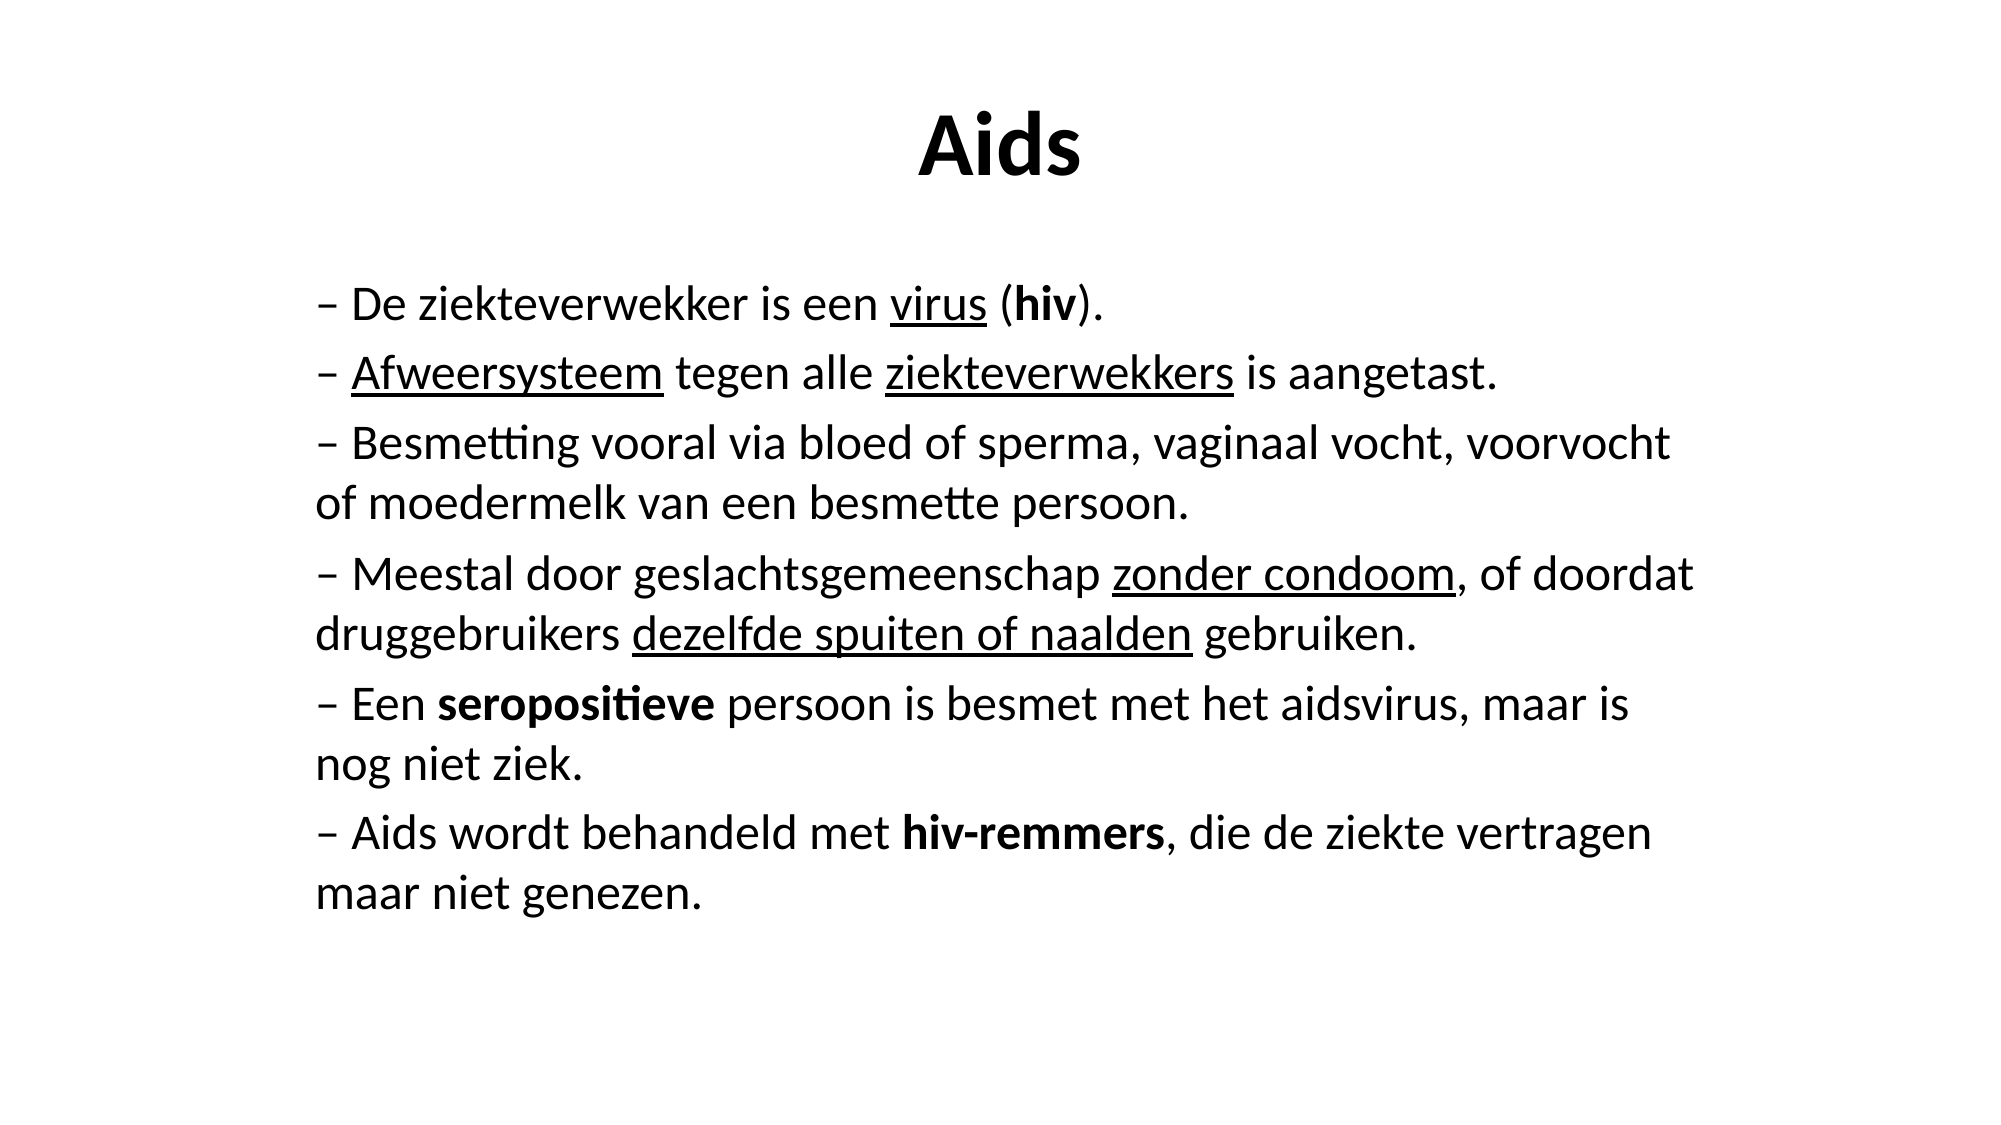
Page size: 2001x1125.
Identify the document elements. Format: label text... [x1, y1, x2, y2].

title Aids [99, 45, 1900, 233]
list – De ziekteverwekker is een virus (hiv). – Afweersysteem tegen alle ziekteverwekkers is aangetast. – Besmetting vooral via bloed of sperma, vaginaal vocht, voorvocht of moedermelk van een besmette persoon. – Meestal door geslachtsgemeenschap zonder condoom, of doordat druggebruikers dezelfde spuiten of naalden gebruiken. – Een seropositieve persoon is besmet met het aidsvirus, maar is nog niet ziek. – Aids wordt behandeld met hiv-remmers, die de ziekte vertragen maar niet genezen. [300, 262, 1725, 1005]
